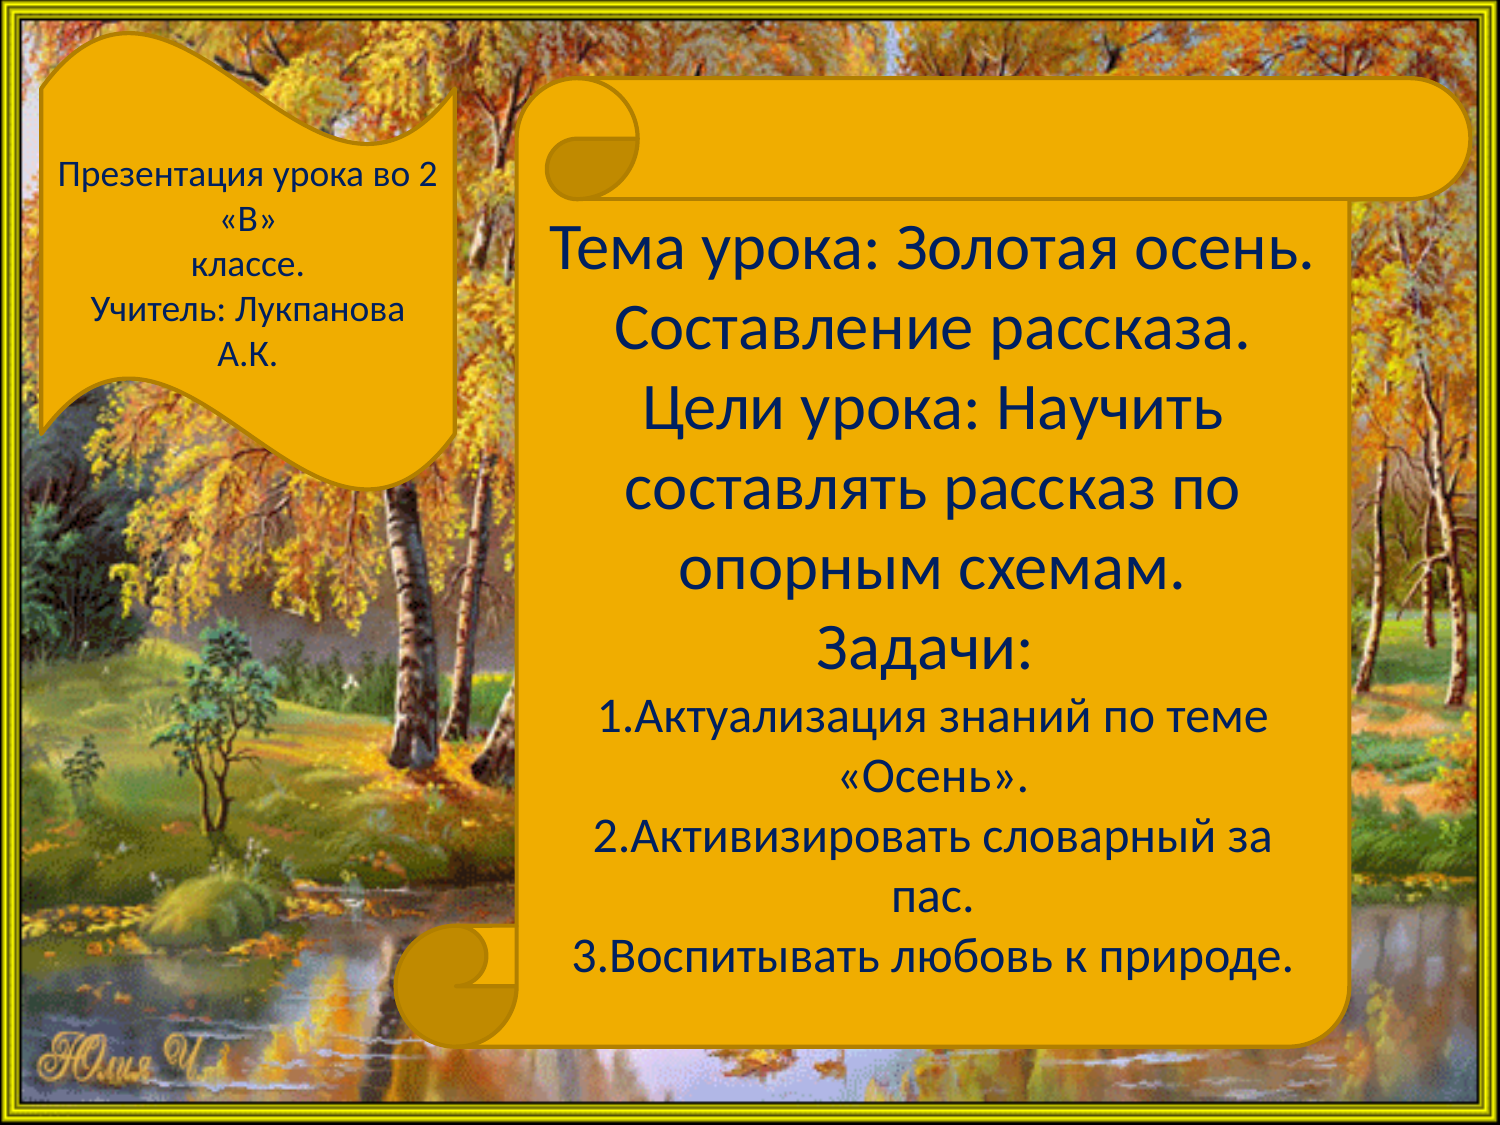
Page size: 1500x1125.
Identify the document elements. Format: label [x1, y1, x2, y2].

list [0, 0, 1500, 1125]
